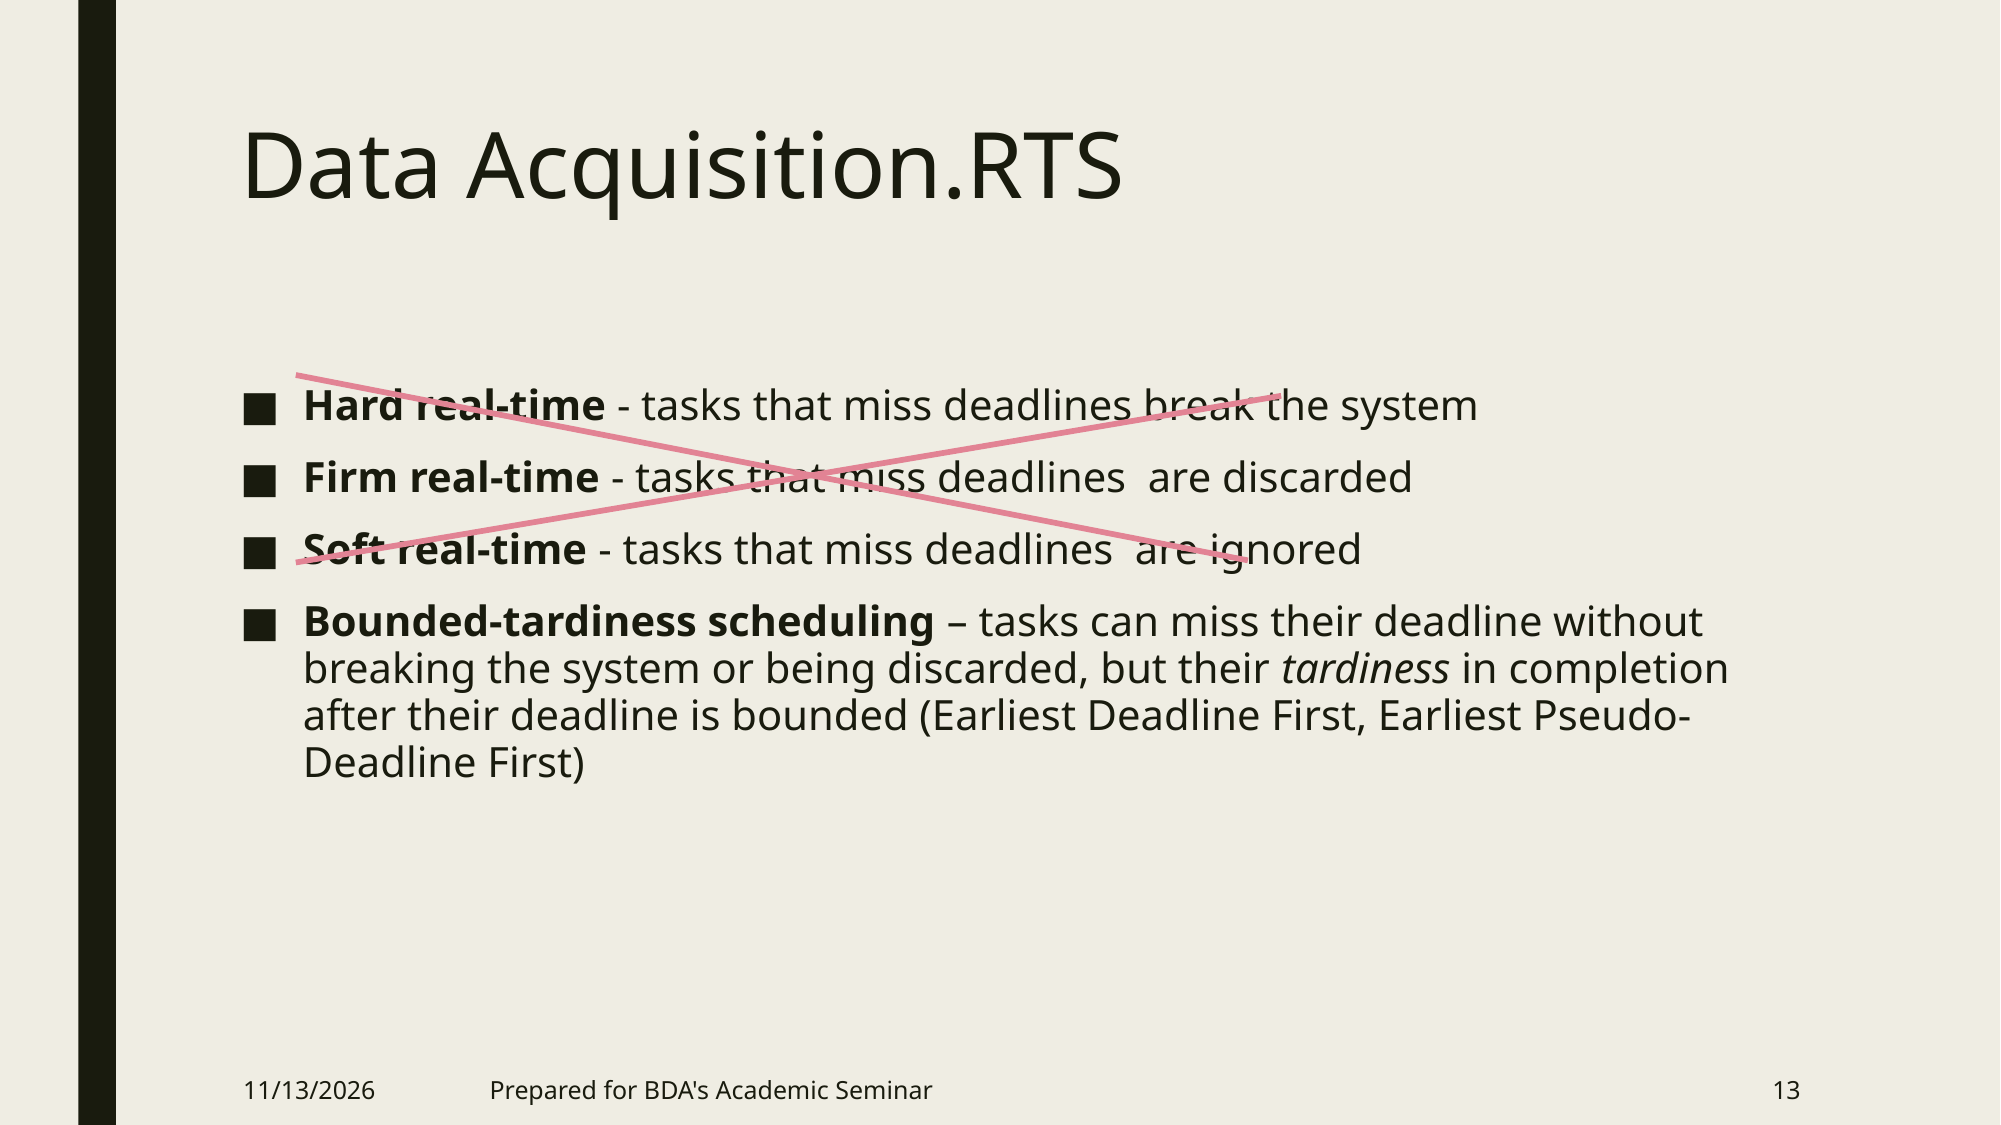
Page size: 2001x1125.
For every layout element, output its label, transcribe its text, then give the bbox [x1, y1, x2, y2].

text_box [295, 374, 1282, 563]
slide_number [228, 1058, 426, 1125]
footer Prepared for BDA's Academic Seminar [474, 1058, 1505, 1125]
title Data Acquisition.RTS [225, 112, 1800, 357]
slide_number 13 [1553, 1058, 1816, 1125]
list Hard real-time - tasks that miss deadlines break the system Firm real-time - tasks that miss deadlines are discarded Soft real-time - tasks that miss deadlines are ignored Bounded-tardiness scheduling – tasks can miss their deadline without breaking the system or being discarded, but their tardiness in completion after their deadline is bounded (Earliest Deadline First, Earliest Pseudo-Deadline First) [225, 375, 1800, 963]
